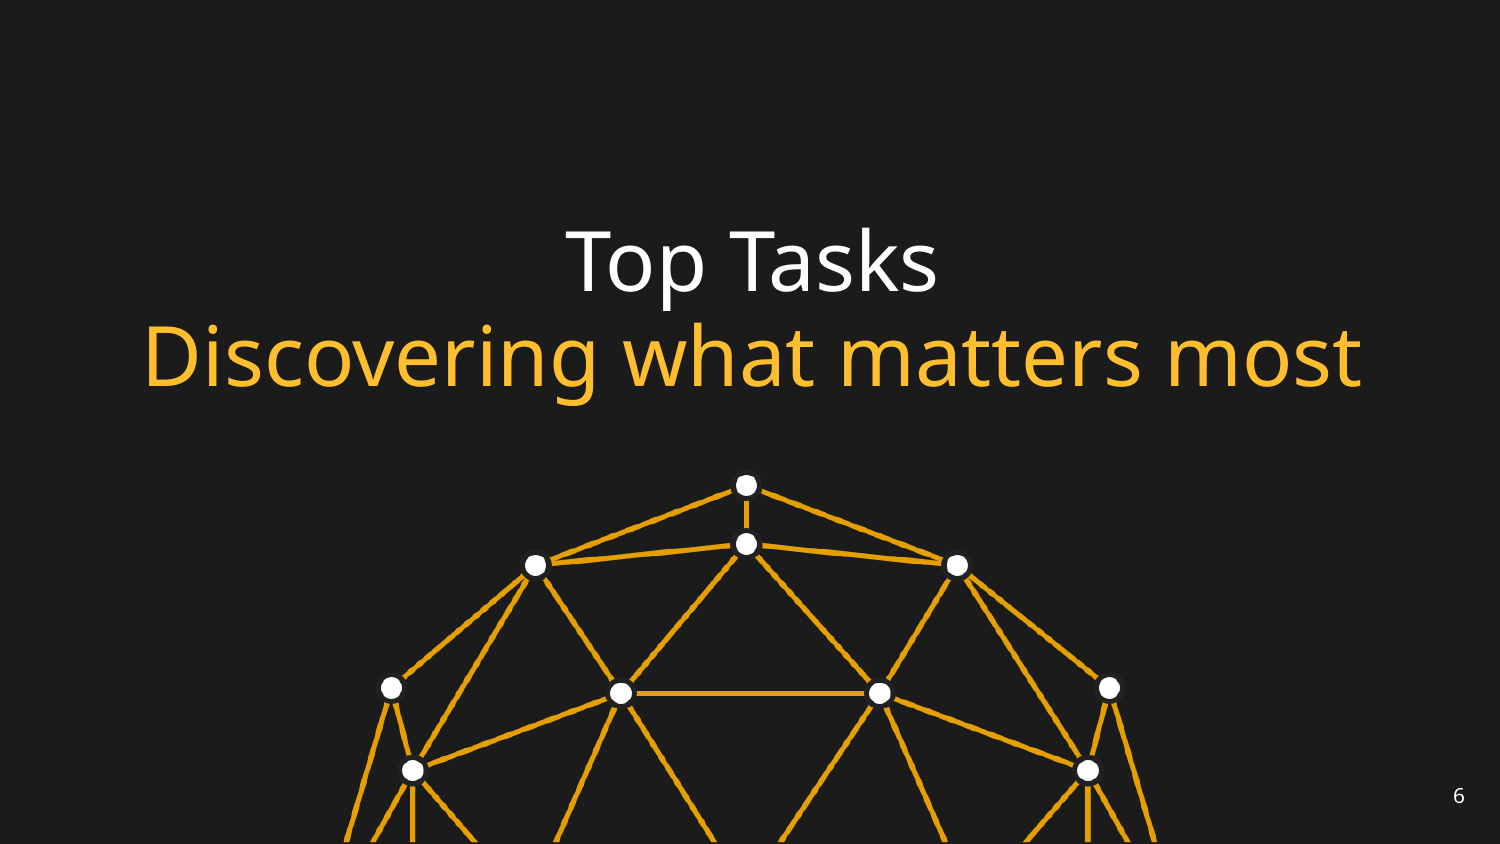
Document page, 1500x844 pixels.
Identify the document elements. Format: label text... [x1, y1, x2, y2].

slide_number 6 [1389, 764, 1480, 830]
title Top Tasks Discovering what matters most [51, 223, 1455, 399]
picture [327, 469, 1173, 844]
